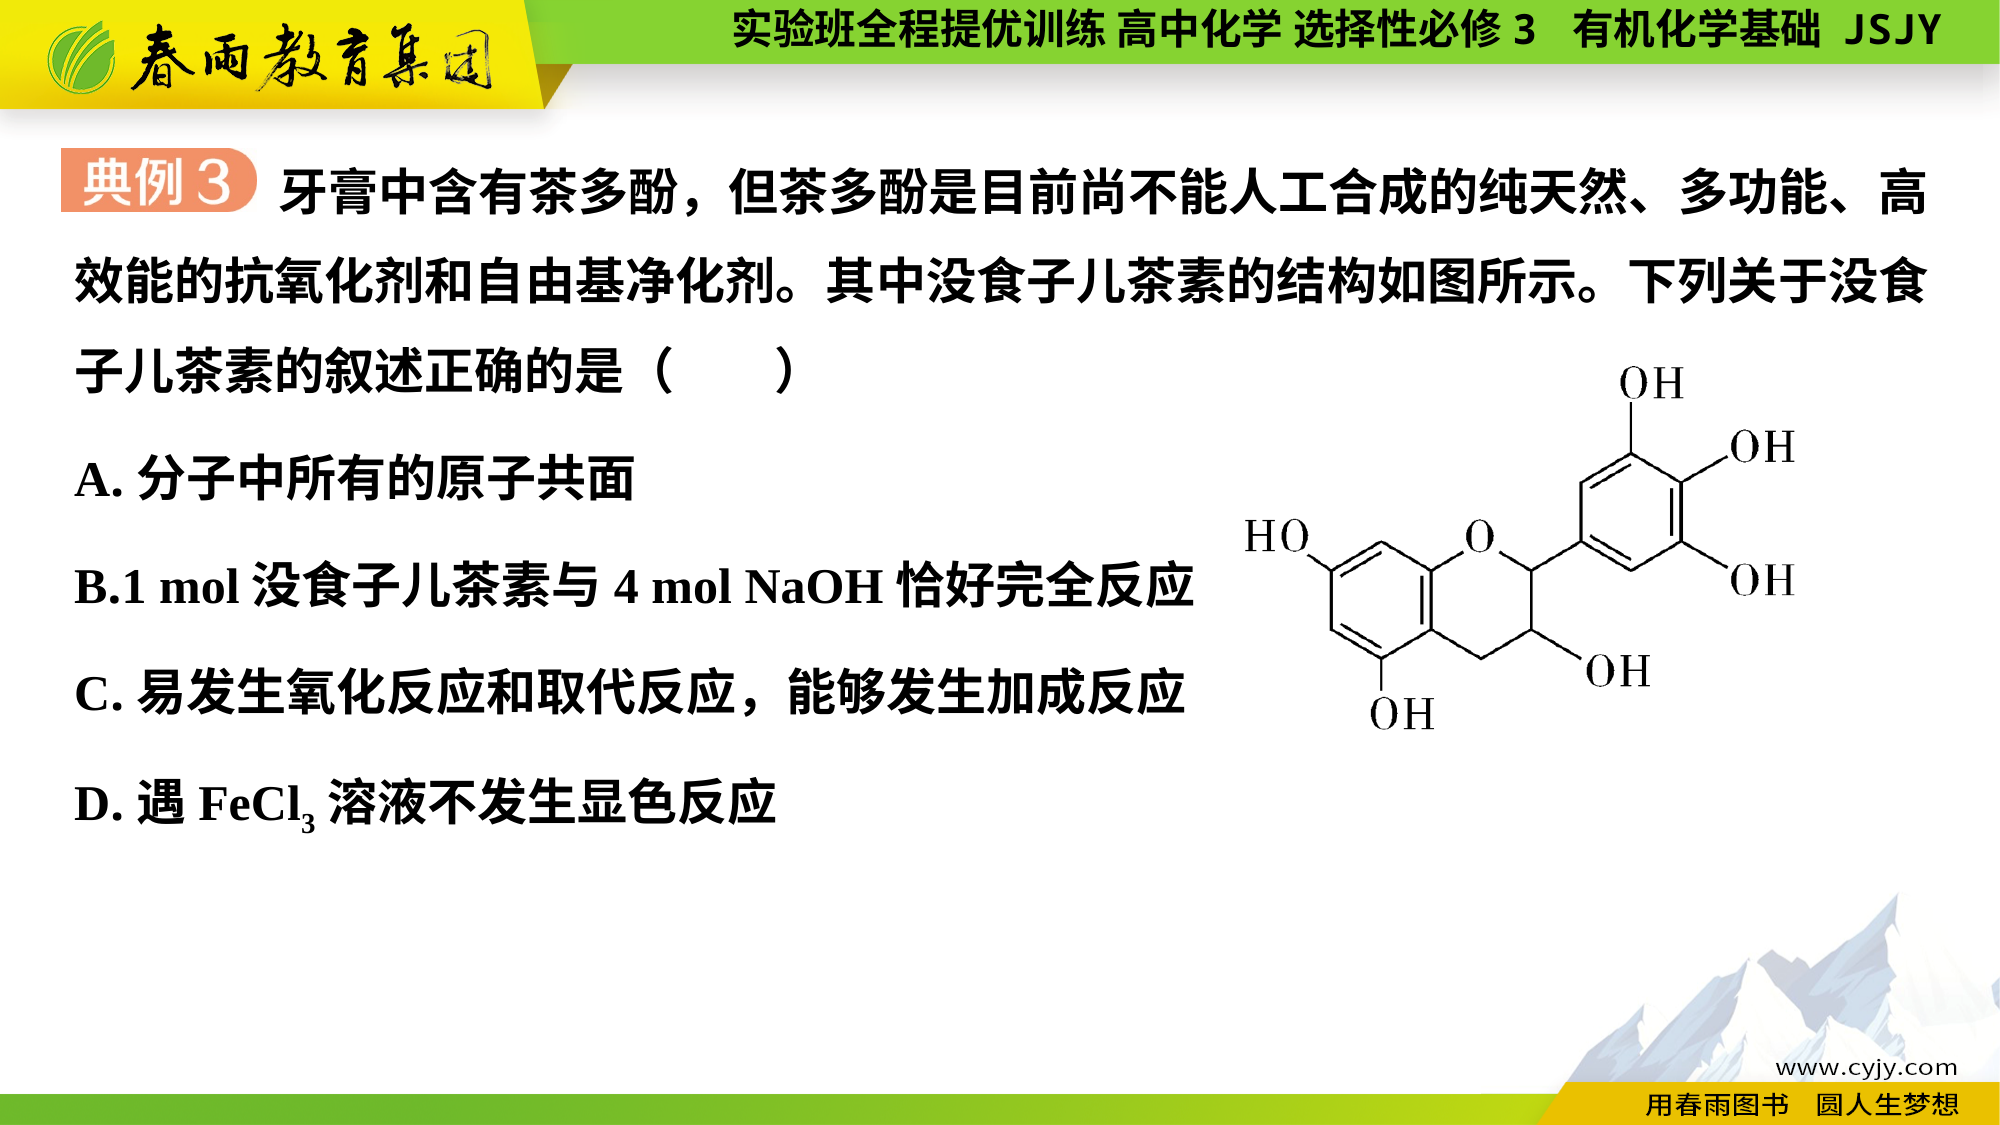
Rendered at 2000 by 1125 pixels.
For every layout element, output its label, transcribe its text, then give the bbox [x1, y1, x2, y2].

list 牙膏中含有茶多酚，但茶多酚是目前尚不能人工合成的纯天然、多功能、高效能的抗氧化剂和自由基净化剂。其中没食子儿茶素的结构如图所示。下列关于没食子儿茶素的叙述正确的是（ ） A.分子中所有的原子共面 B.1 mol没食子儿茶素与4 mol NaOH恰好完全反应 C.易发生氧化反应和取代反应，能够发生加成反应 D.遇FeCl3溶液不发生显色反应 [59, 122, 1944, 842]
picture [0, 0, 2000, 1125]
